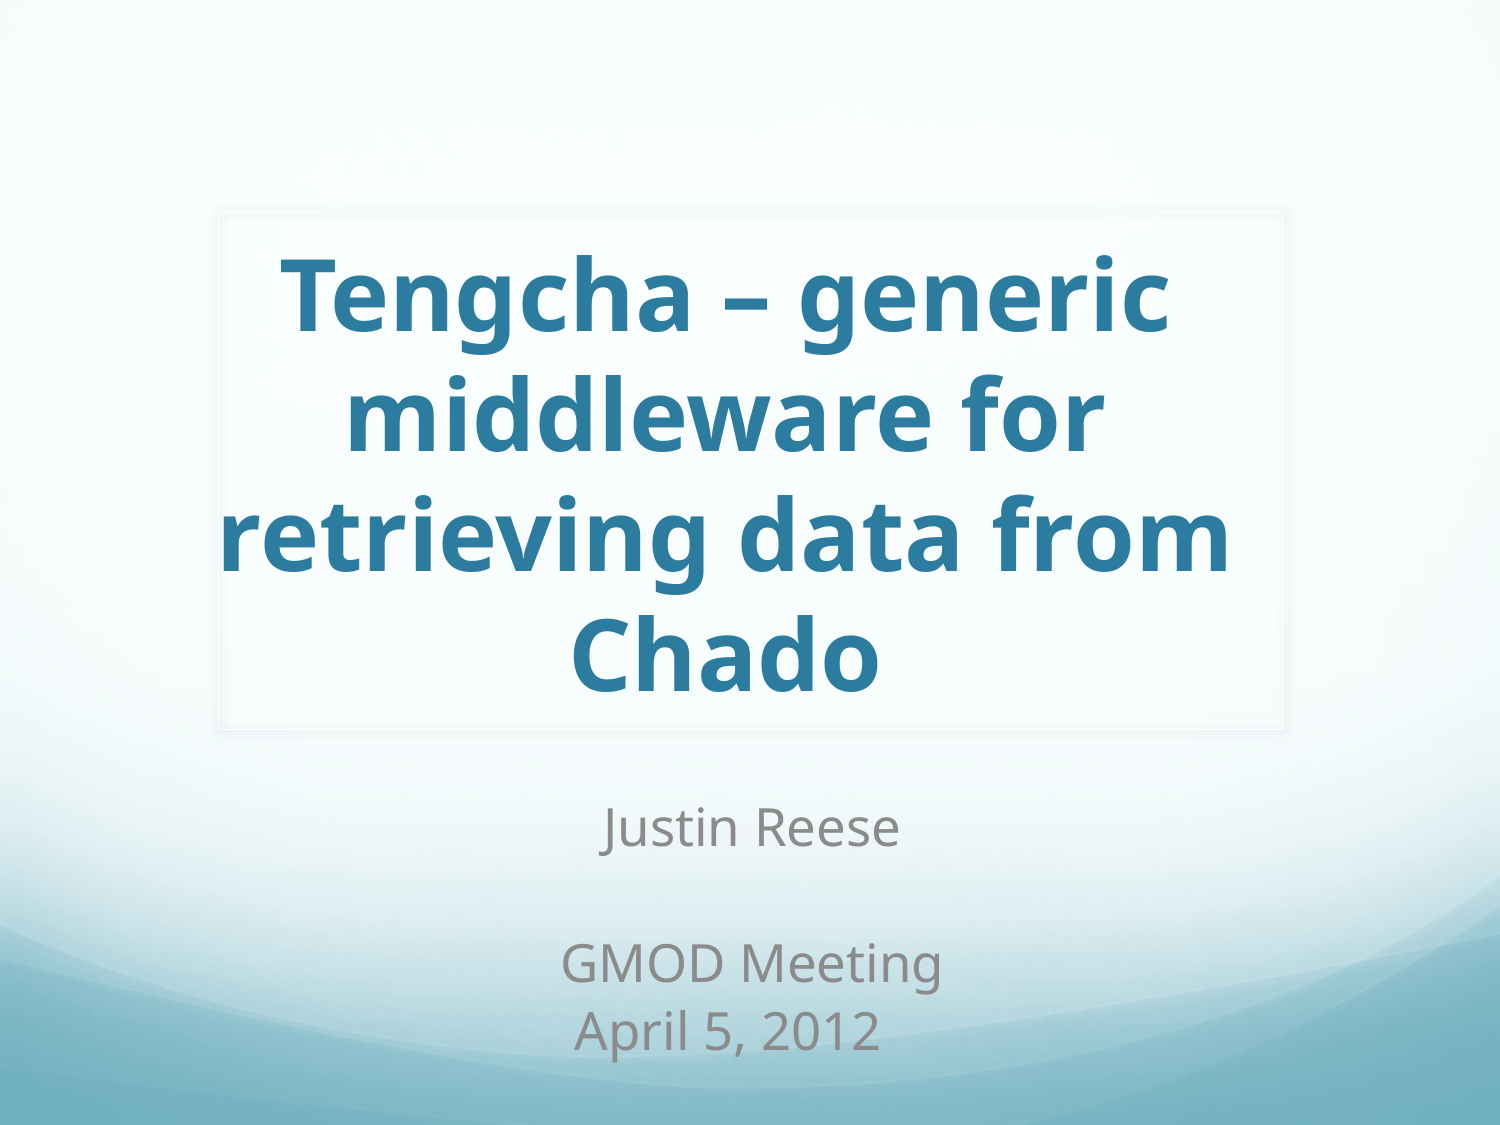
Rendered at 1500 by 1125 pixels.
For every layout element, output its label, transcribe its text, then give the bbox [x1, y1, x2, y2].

title Tengcha – generic middleware for retrieving data from Chado [123, 403, 1328, 720]
subtitle Justin Reese GMOD Meeting April 5, 2012 [150, 786, 1355, 1071]
